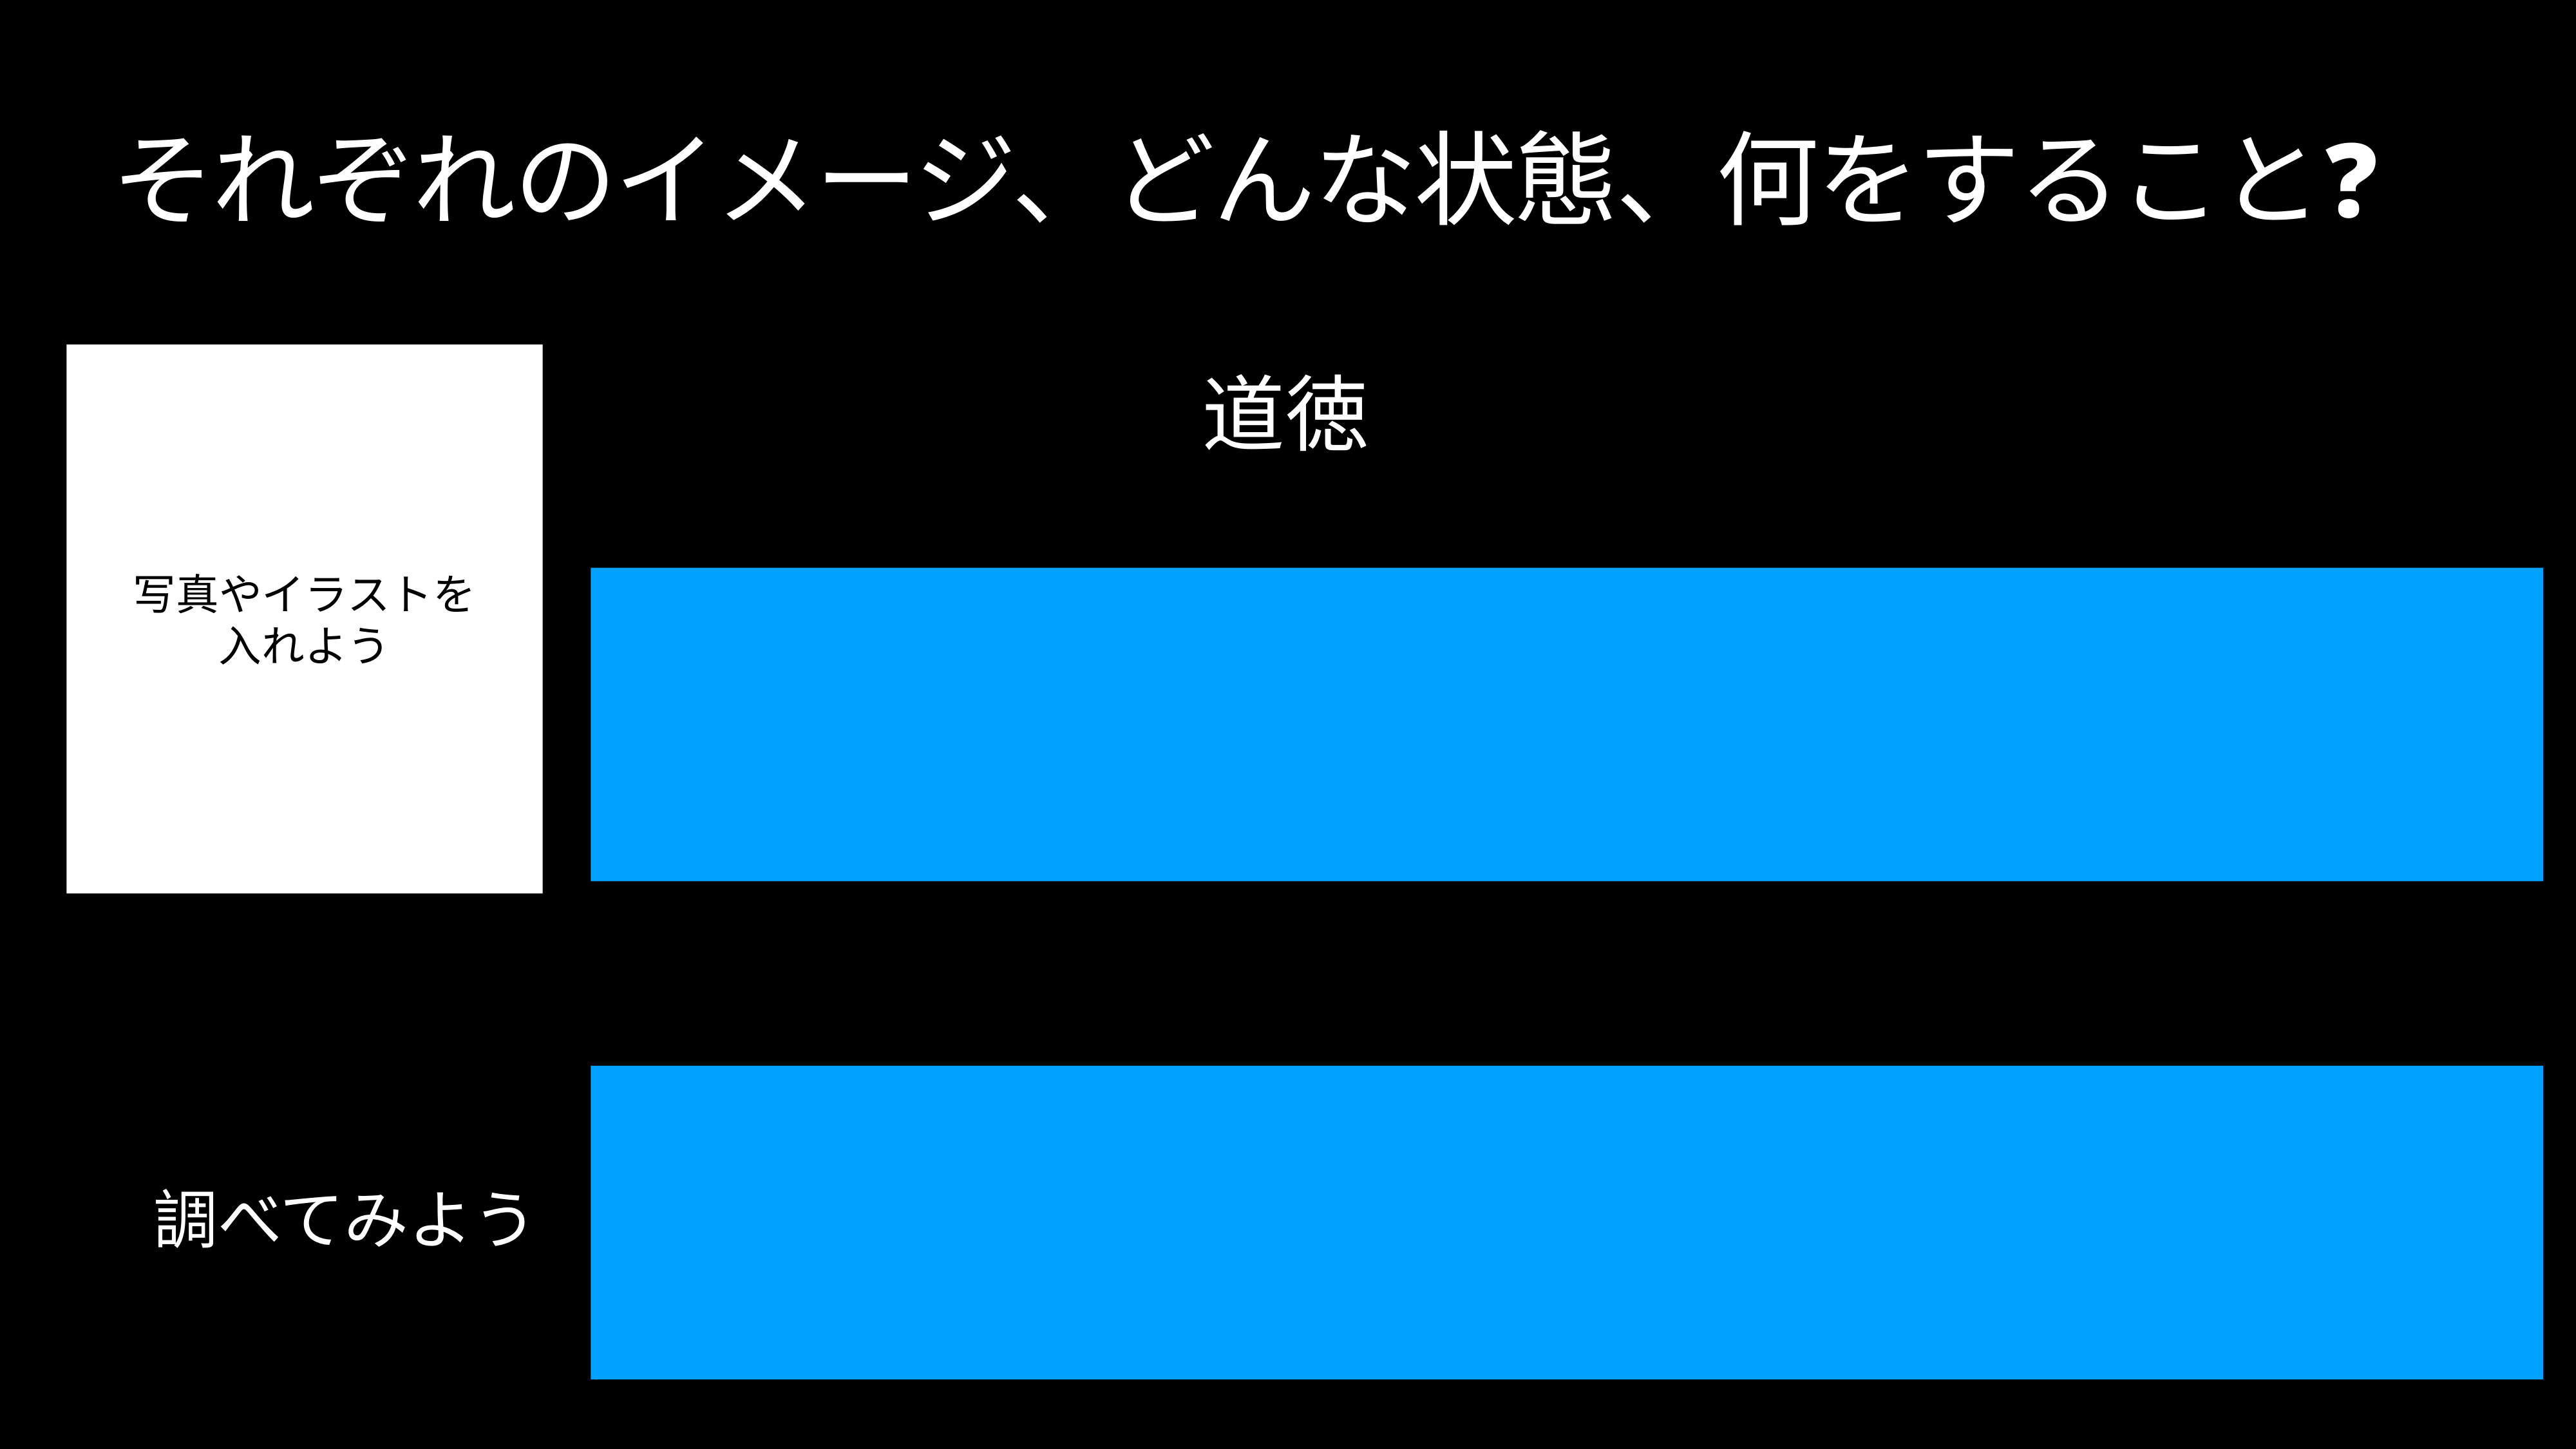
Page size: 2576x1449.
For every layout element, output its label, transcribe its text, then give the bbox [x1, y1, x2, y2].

text_box 調べてみよう [148, 1182, 544, 1263]
text_box [591, 1065, 2543, 1379]
text_box 道徳 [1197, 367, 1374, 468]
title それぞれのイメージ、どんな状態、何をすること❓ [106, 35, 2428, 341]
text_box 写真やイラストを 入れよう [66, 344, 543, 894]
text_box [591, 567, 2543, 882]
